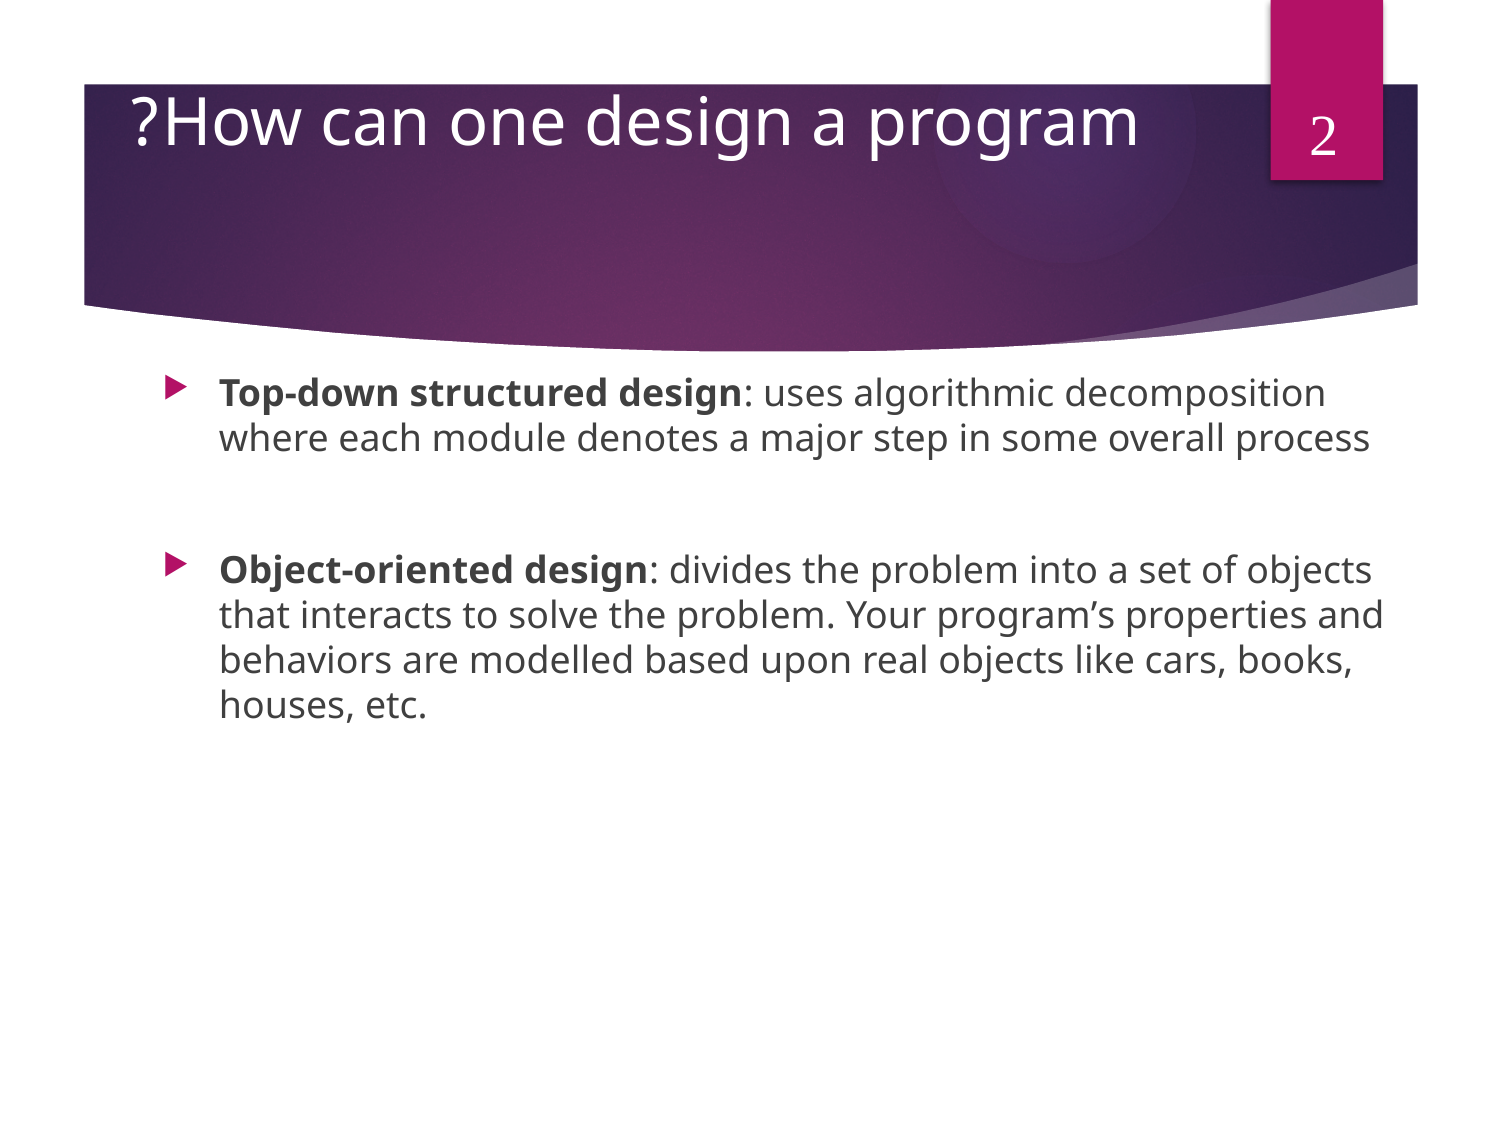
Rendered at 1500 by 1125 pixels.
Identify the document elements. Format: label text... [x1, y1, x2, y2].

title How can one design a program? [112, 24, 1388, 213]
slide_number 2 [1259, 48, 1390, 175]
list Top-down structured design: uses algorithmic decomposition where each module denotes a major step in some overall process Object-oriented design: divides the problem into a set of objects that interacts to solve the problem. Your program’s properties and behaviors are modelled based upon real objects like cars, books, houses, etc. [147, 361, 1423, 1100]
